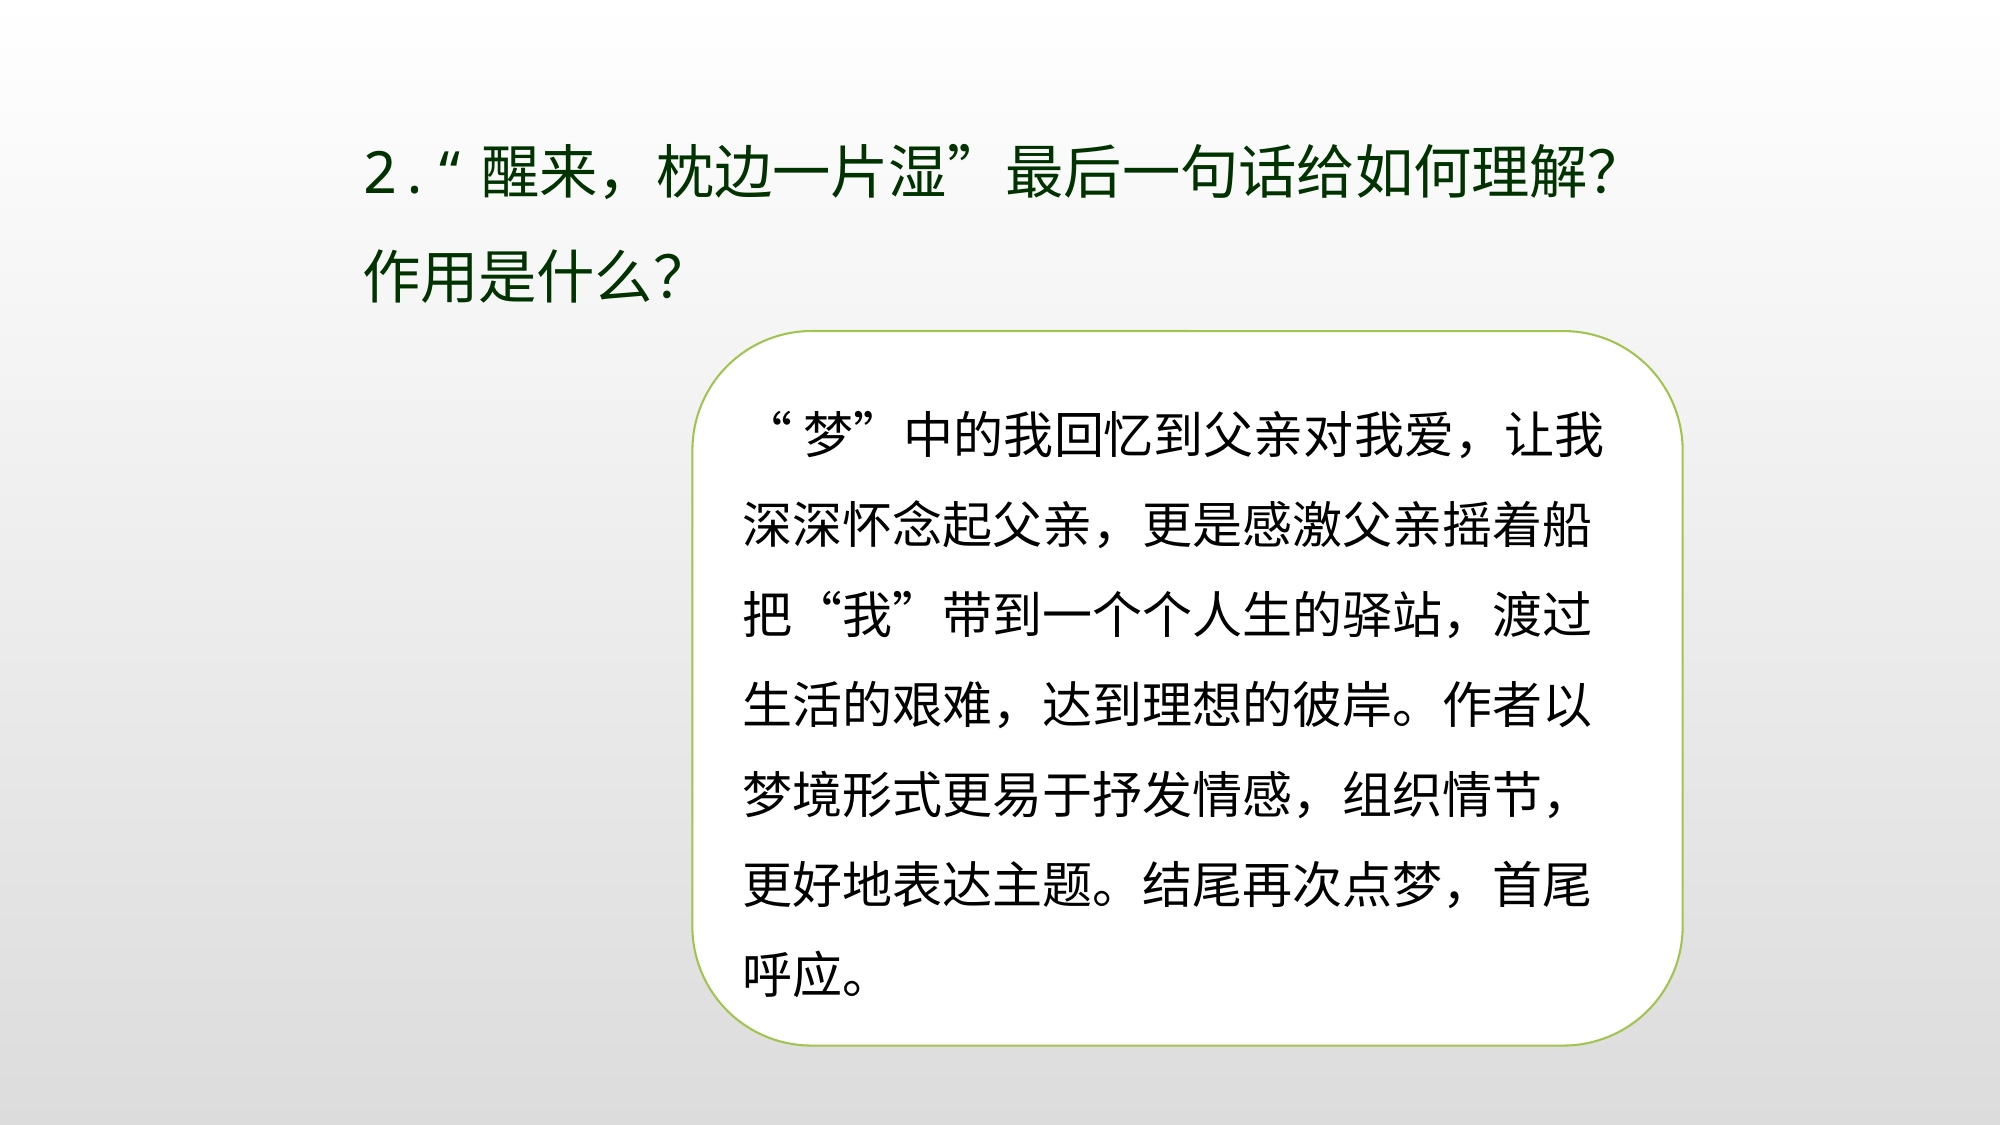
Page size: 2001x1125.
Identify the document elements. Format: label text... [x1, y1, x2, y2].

text_box 2.“醒来，枕边一片湿”最后一句话给如何理解？作用是什么？ [347, 93, 1700, 318]
text_box “梦”中的我回忆到父亲对我爱，让我深深怀念起父亲，更是感激父亲摇着船把“我”带到一个个人生的驿站，渡过生活的艰难，达到理想的彼岸。作者以梦境形式更易于抒发情感，组织情节，更好地表达主题。结尾再次点梦，首尾呼应。 [691, 329, 1684, 1047]
